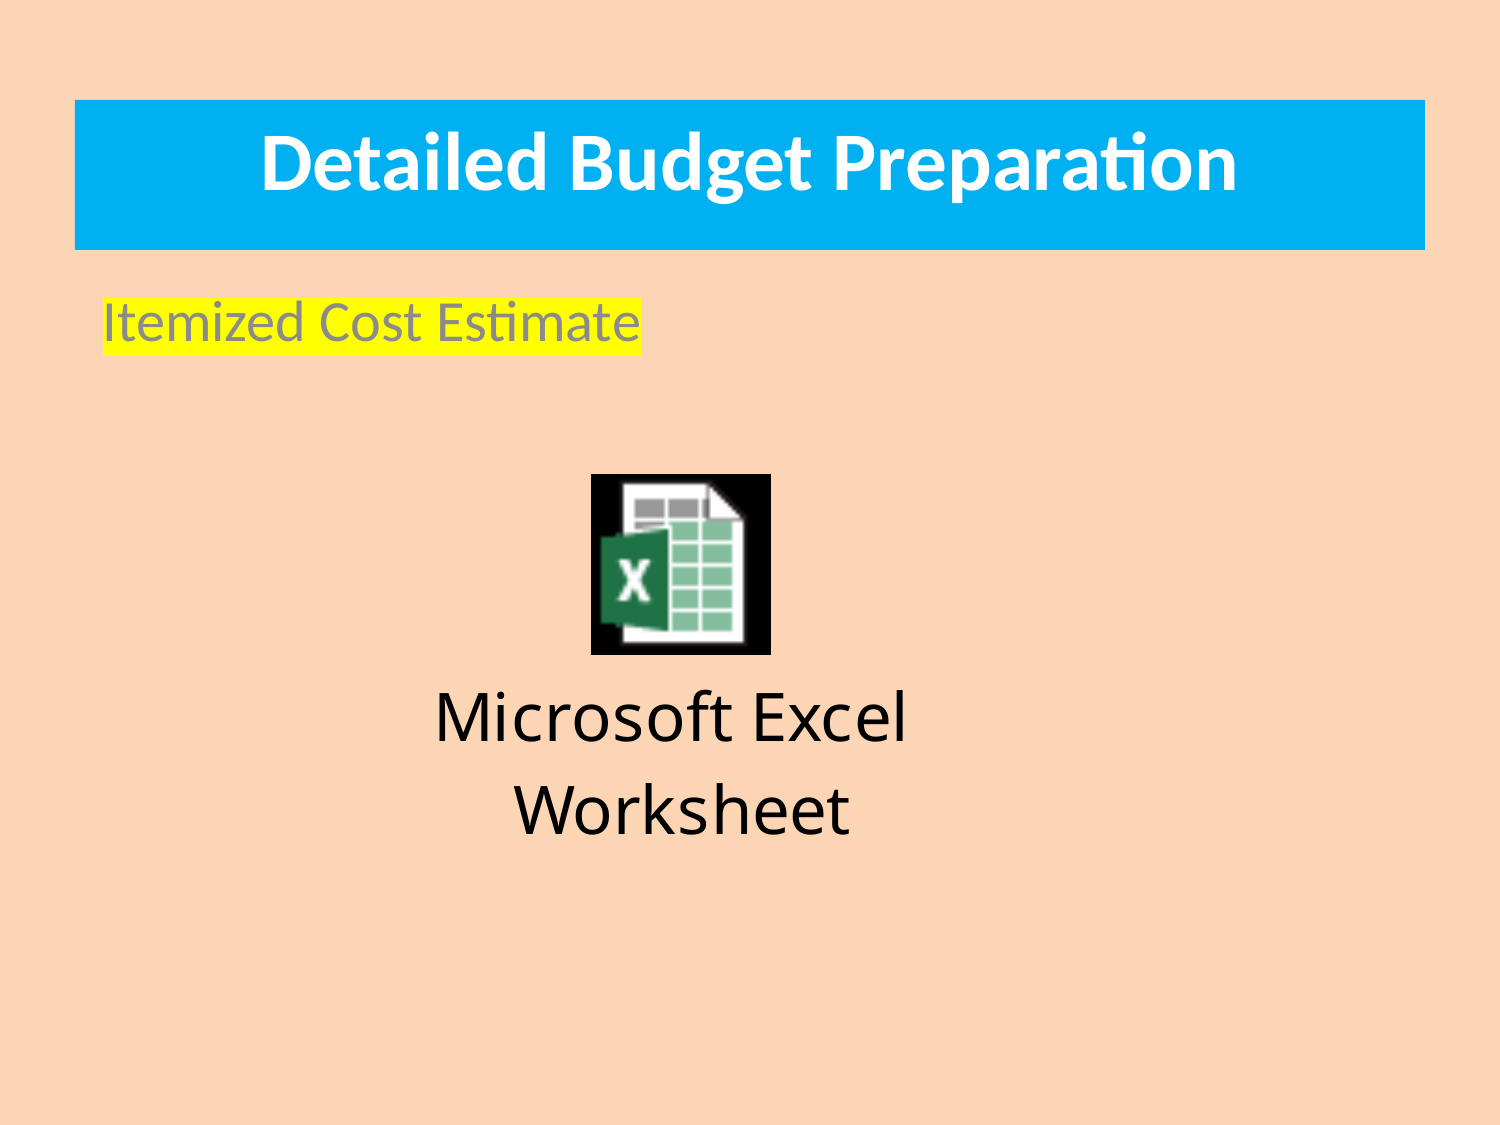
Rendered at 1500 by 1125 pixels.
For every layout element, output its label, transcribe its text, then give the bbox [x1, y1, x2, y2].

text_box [412, 474, 951, 950]
list Itemized Cost Estimate [87, 262, 1363, 361]
text_box Detailed Budget Preparation [74, 99, 1425, 250]
